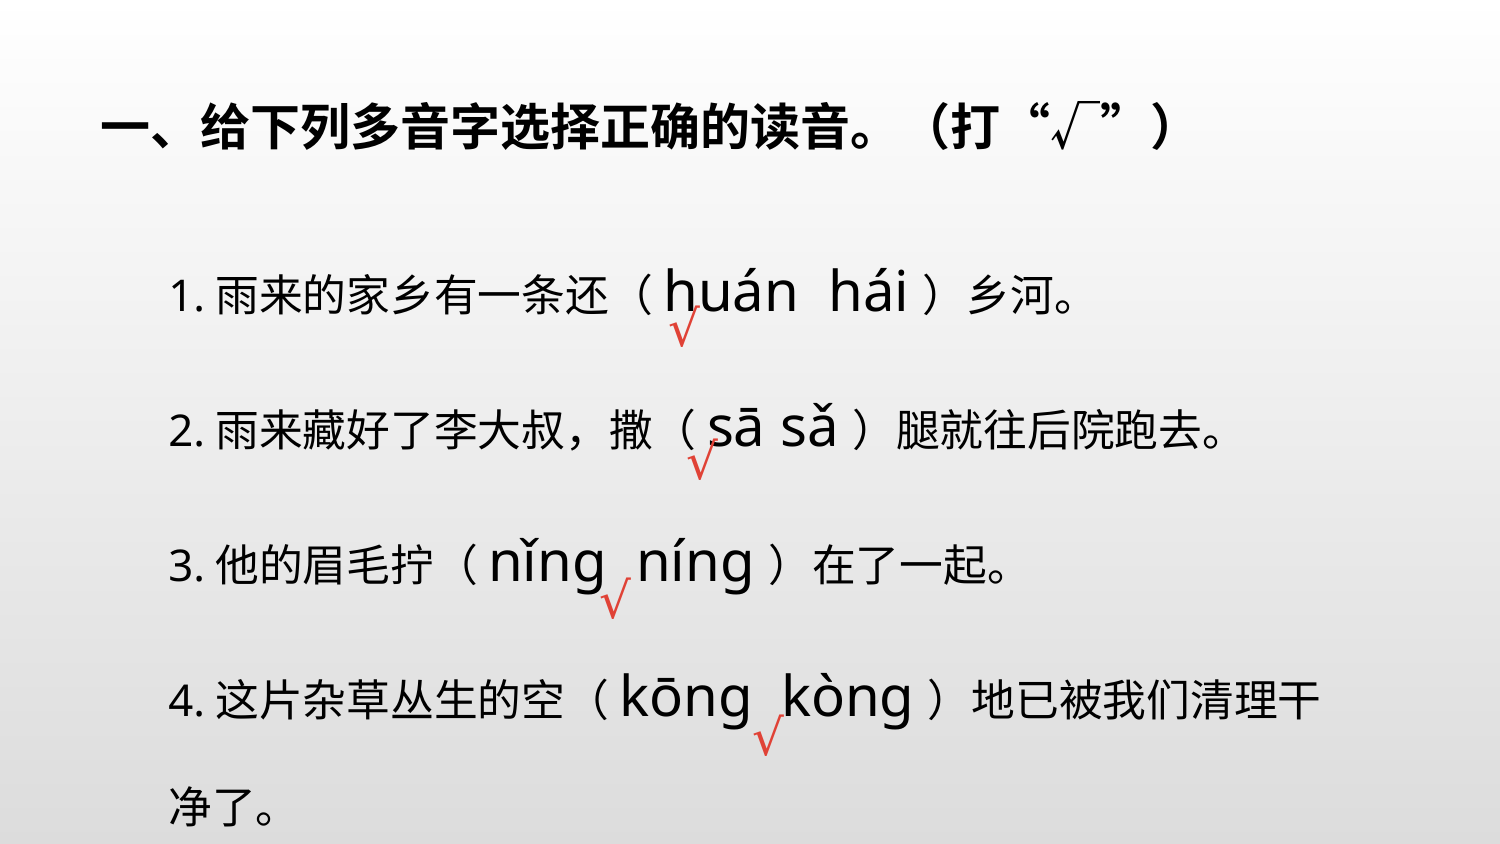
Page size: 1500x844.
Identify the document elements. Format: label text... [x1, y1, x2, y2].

text_box √ [675, 424, 742, 496]
text_box √ [657, 290, 723, 362]
text_box √ [741, 700, 807, 772]
text_box 一、给下列多音字选择正确的读音。（打“√”） [65, 89, 1233, 161]
text_box √ [588, 562, 657, 635]
text_box 1.雨来的家乡有一条还（huán hái）乡河。 2.雨来藏好了李大叔，撒（sā sǎ）腿就往后院跑去。 3.他的眉毛拧（nǐng níng）在了一起。 4.这片杂草丛生的空（kōng kòng）地已被我们清理干净了。 [156, 181, 1358, 838]
